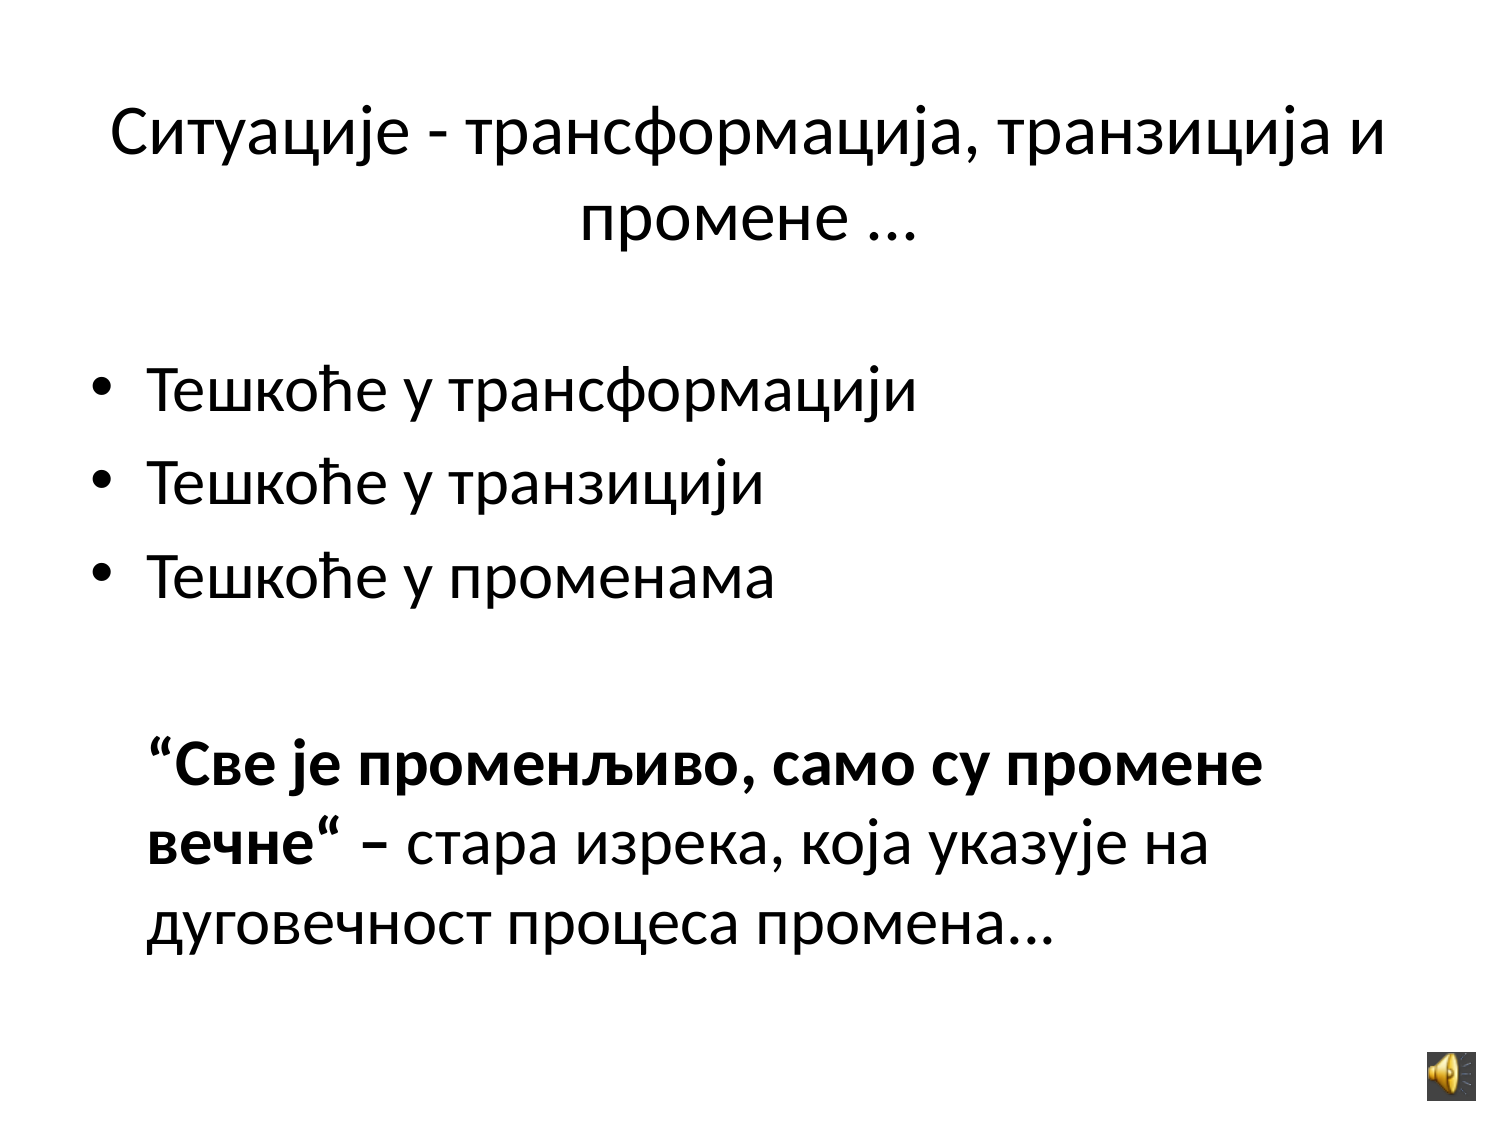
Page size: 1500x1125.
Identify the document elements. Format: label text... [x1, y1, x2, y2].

list Тешкоће у трансформацији Тешкоће у транзицији Тешкоће у променама “Све је променљиво, само су промене вечне“ – стара изрека, која указује на дуговечност процеса промена... [75, 337, 1425, 1080]
title Ситуације - трансформација, транзиција и промене ... [75, 75, 1425, 263]
picture [1426, 1051, 1477, 1102]
